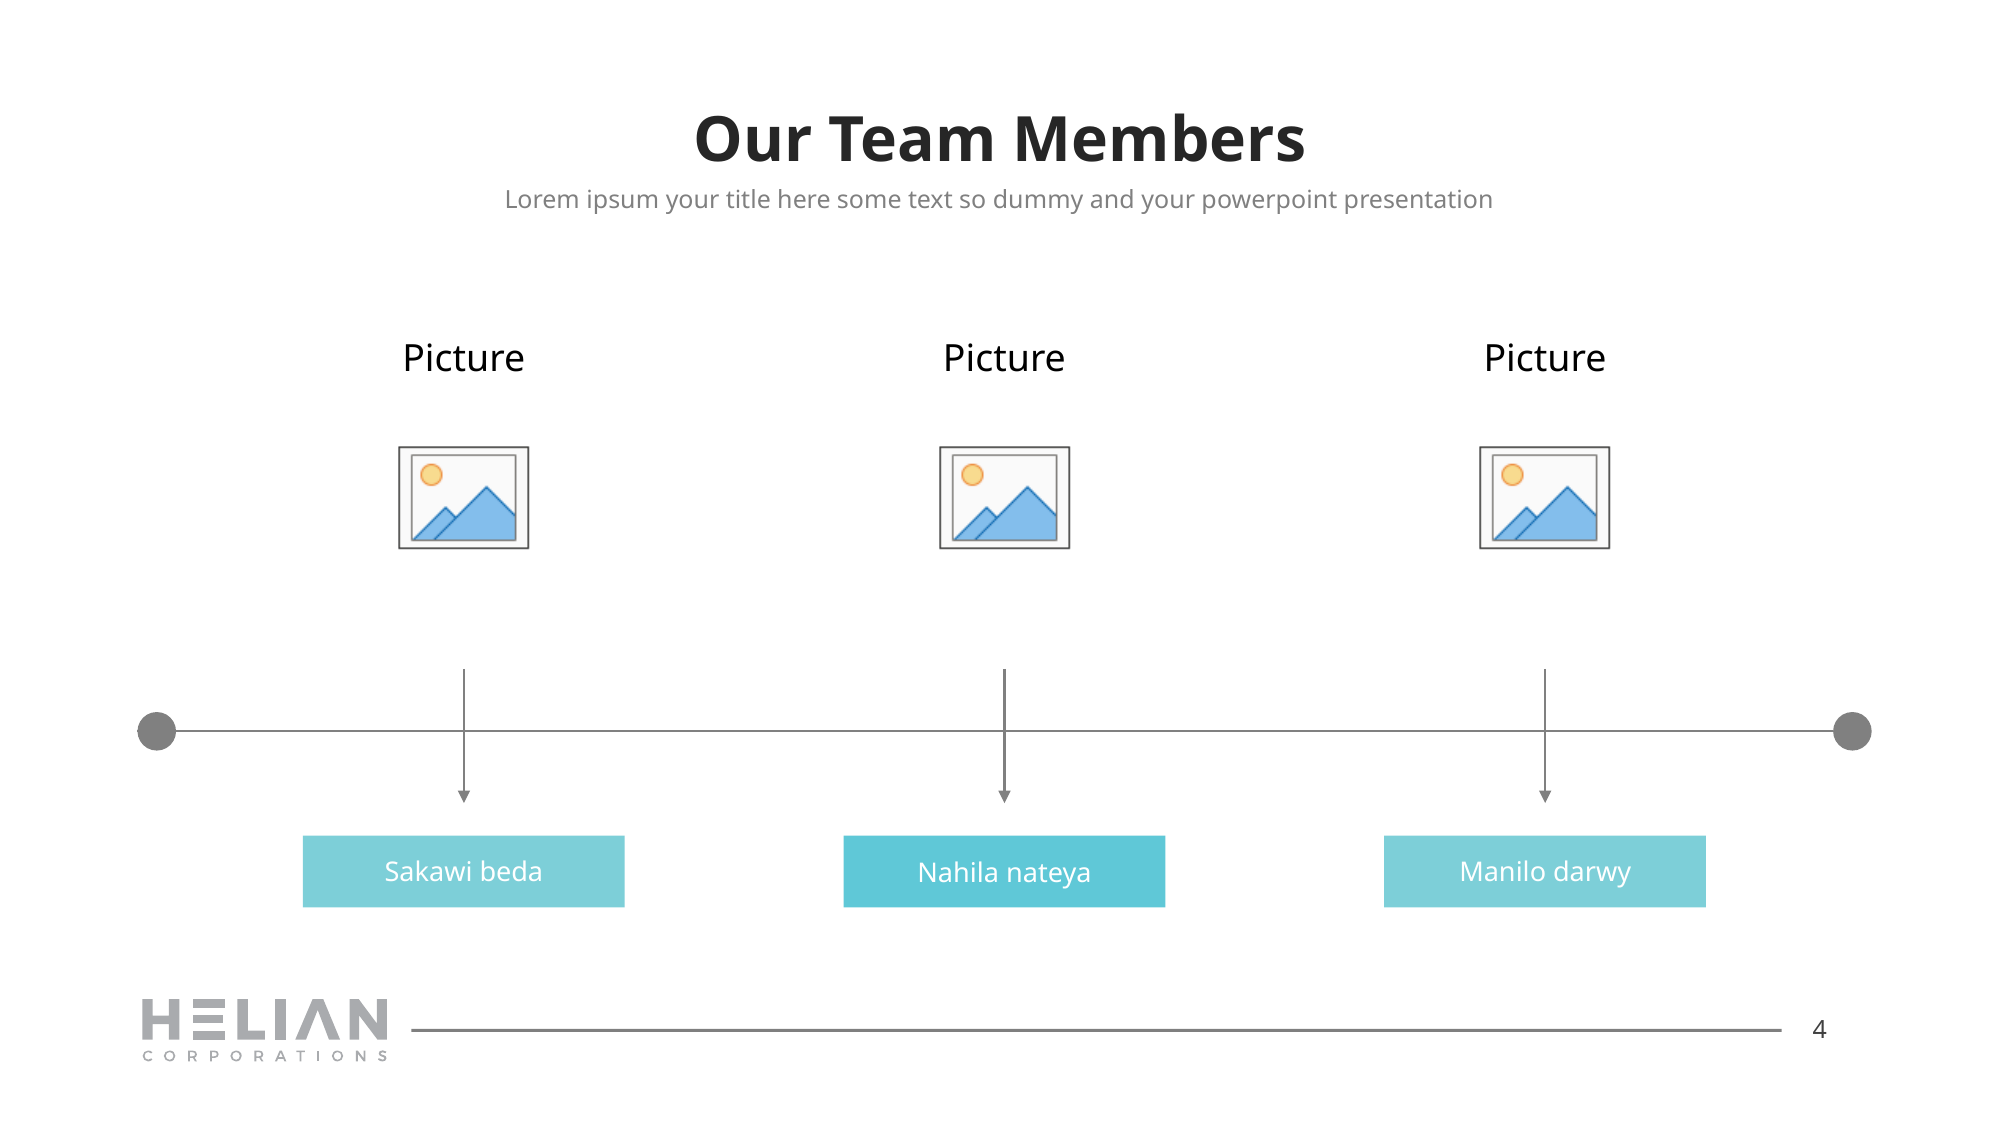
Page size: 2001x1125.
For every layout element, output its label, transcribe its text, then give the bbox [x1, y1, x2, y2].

picture [833, 326, 1176, 670]
picture [1373, 326, 1717, 670]
text_box Nahila nateya [901, 847, 1108, 895]
title Our Team Members [137, 100, 1863, 179]
text_box [843, 835, 1166, 908]
text_box [136, 710, 178, 752]
text_box Manilo darwy [1444, 847, 1647, 895]
text_box Sakawi beda [367, 847, 560, 895]
text_box [1832, 710, 1873, 752]
text_box [302, 834, 626, 908]
picture [292, 326, 636, 670]
text_box [1383, 834, 1707, 908]
slide_number 4 [1781, 992, 1858, 1069]
list Lorem ipsum your title here some text so dummy and your powerpoint presentation [137, 179, 1863, 226]
